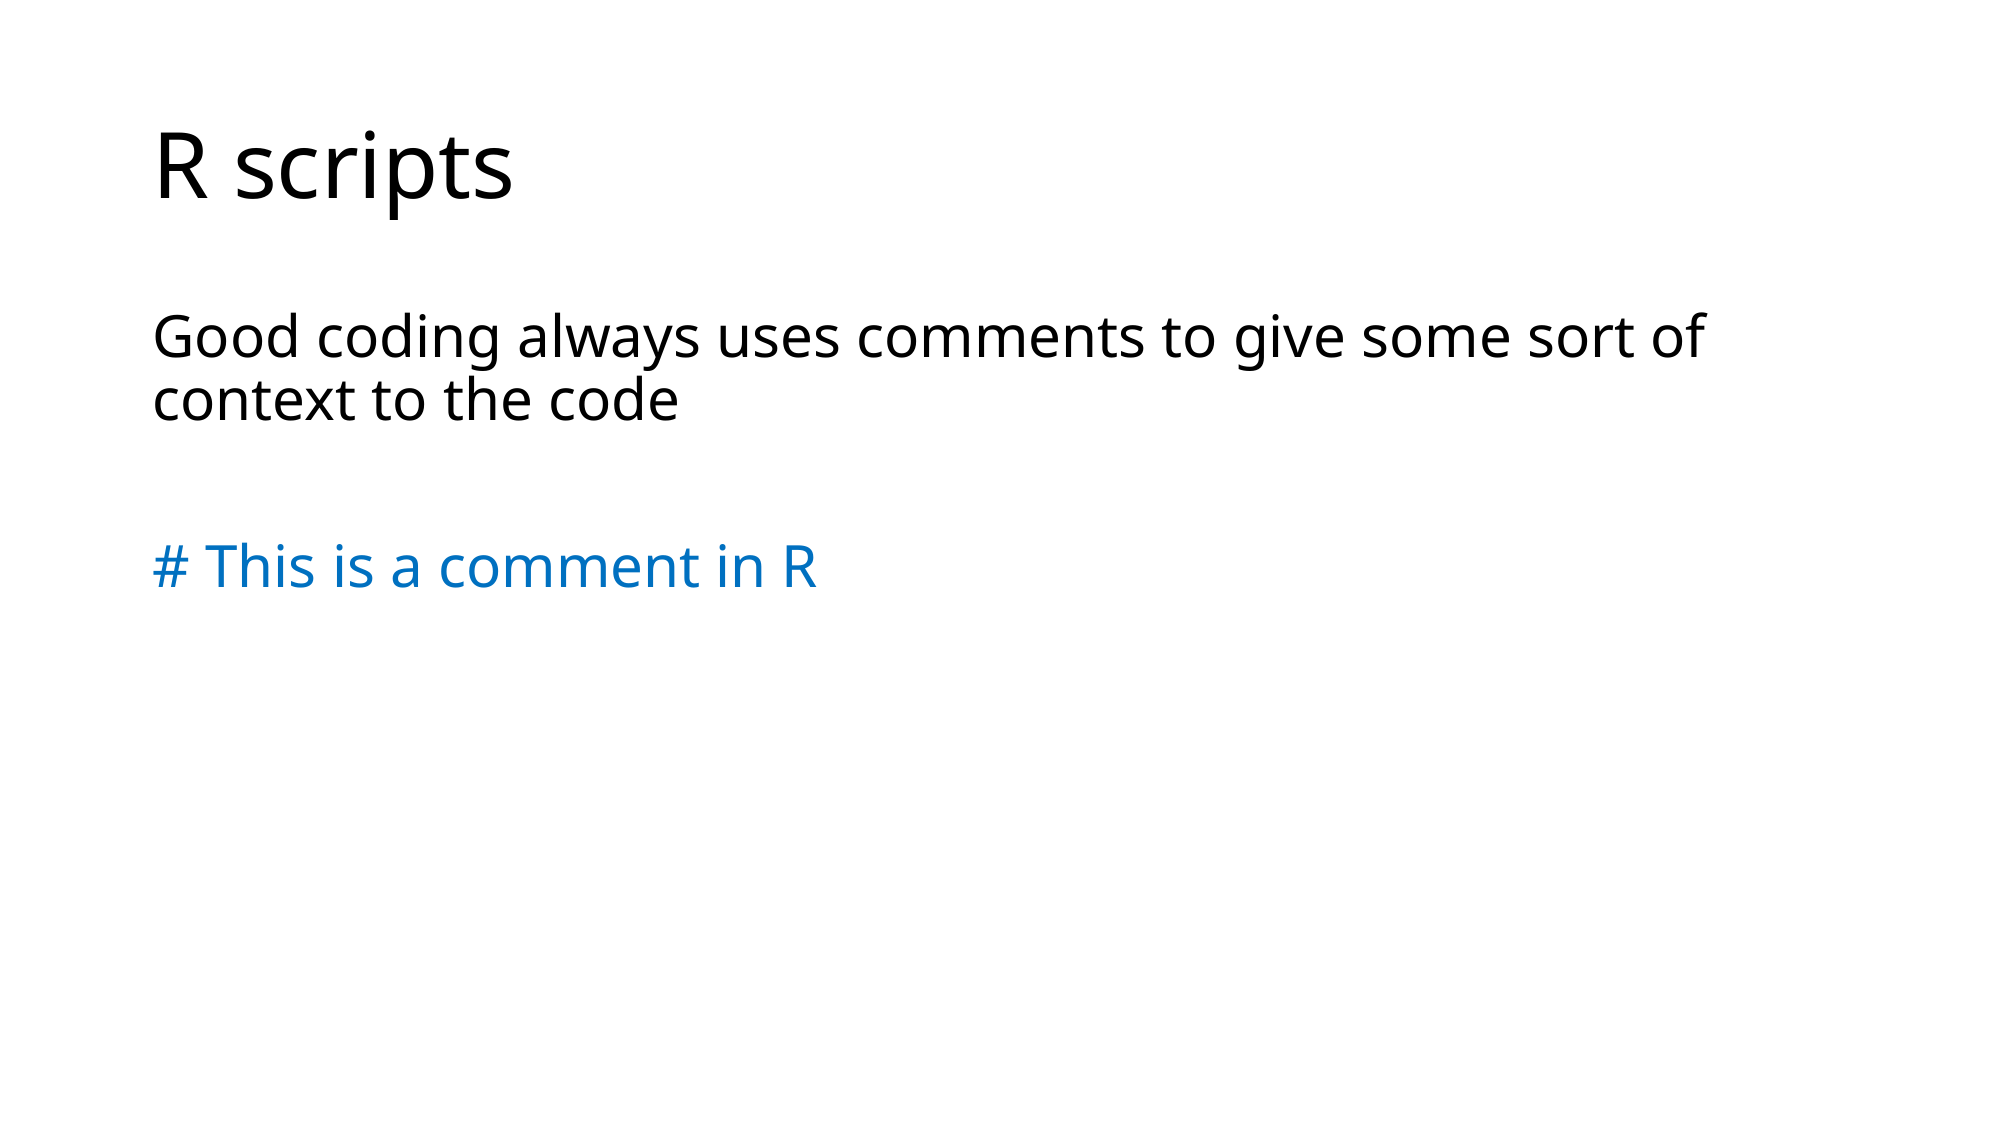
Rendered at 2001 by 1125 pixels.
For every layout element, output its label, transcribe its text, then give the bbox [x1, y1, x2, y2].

title R scripts [137, 59, 1863, 278]
list Good coding always uses comments to give some sort of context to the code # This is a comment in R [137, 299, 1863, 1014]
